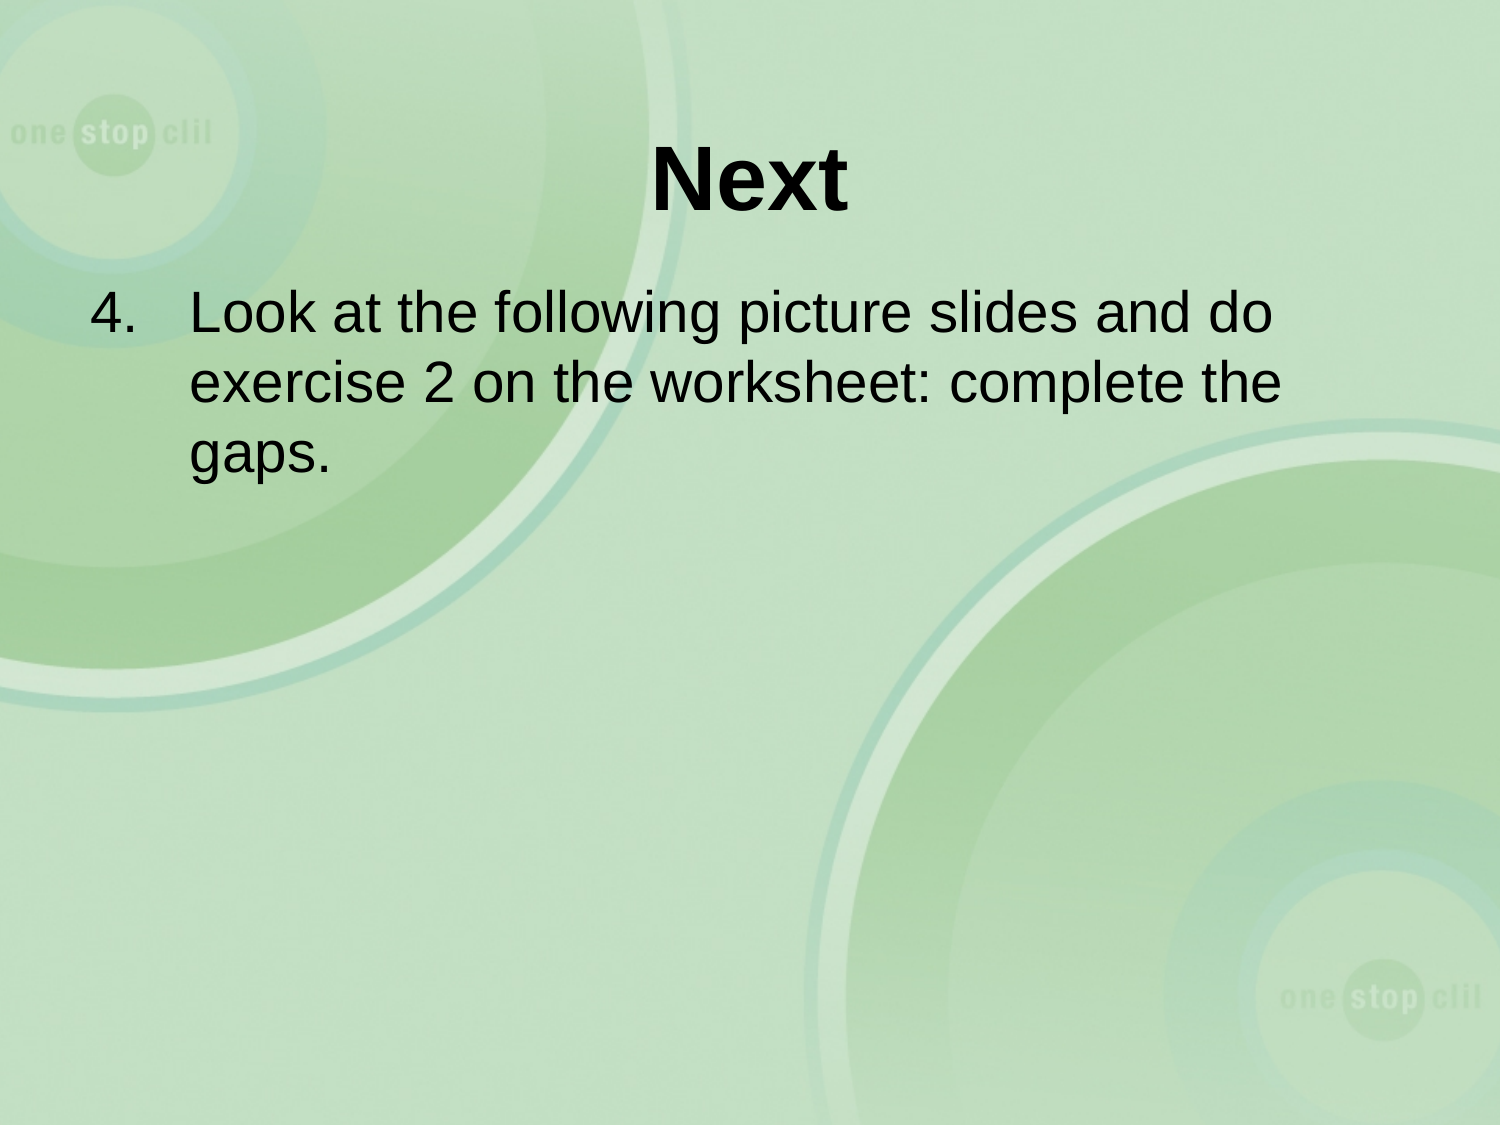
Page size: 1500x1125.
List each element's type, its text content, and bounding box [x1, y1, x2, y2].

picture [0, 0, 1500, 1125]
title Next [75, 79, 1425, 267]
list 4. Look at the following picture slides and do exercise 2 on the worksheet: complete the gaps. [75, 267, 1425, 1010]
